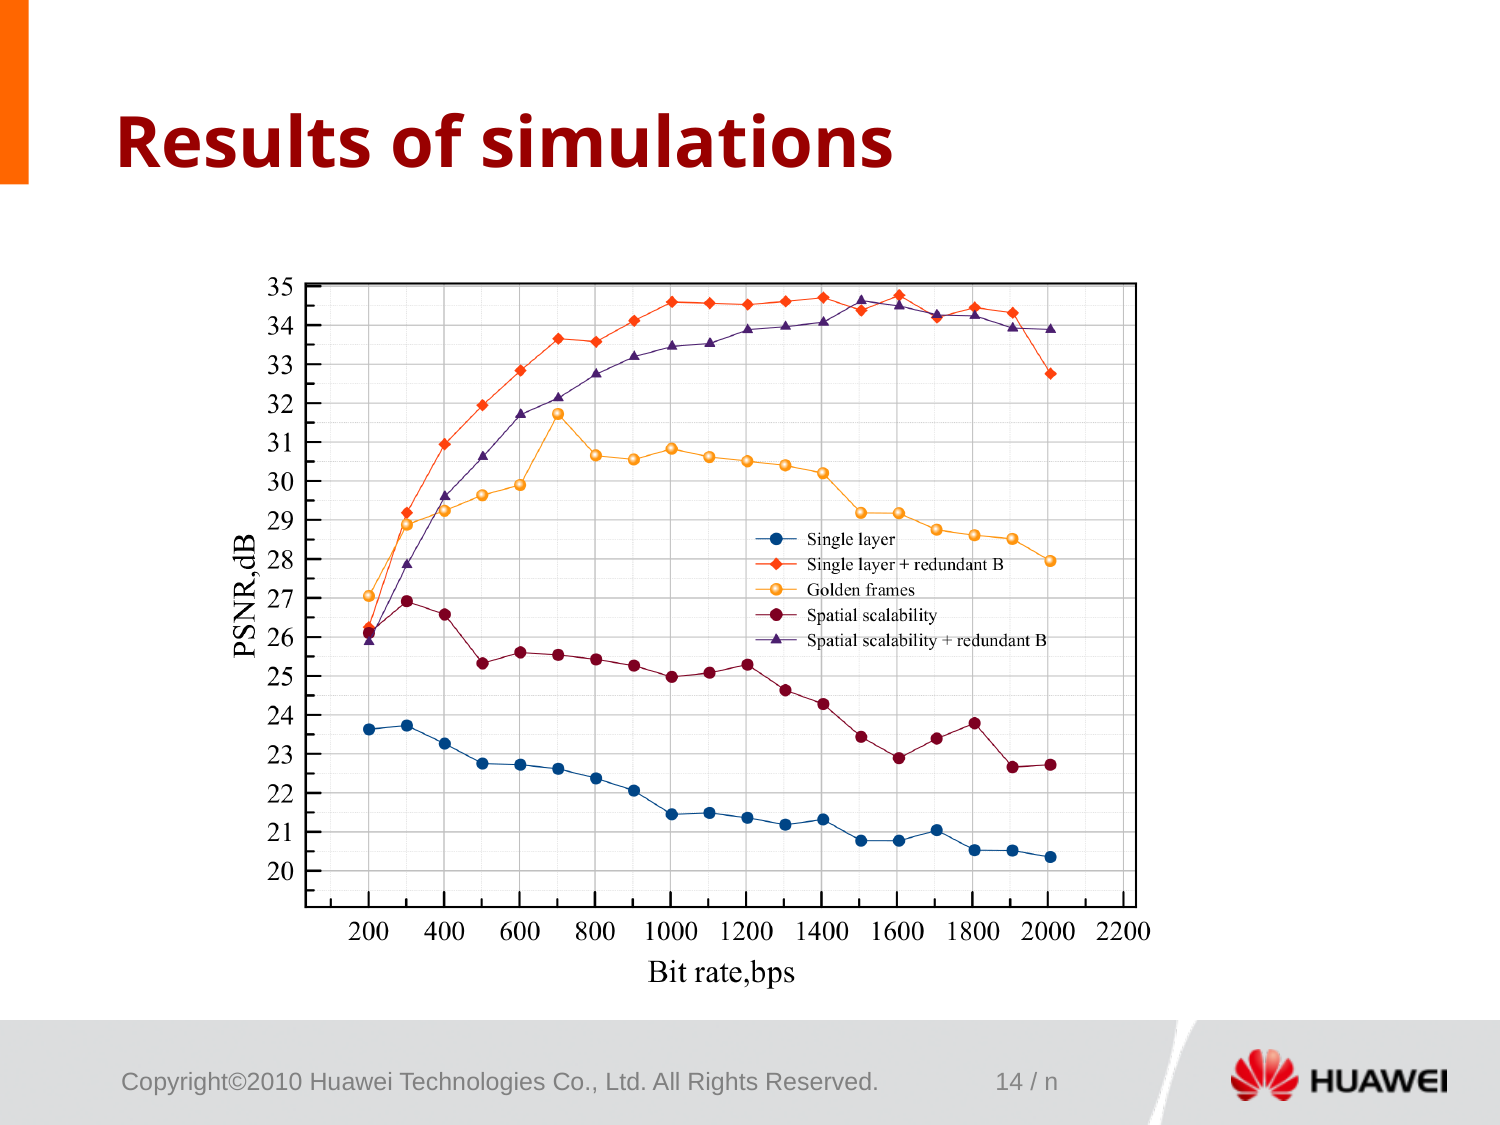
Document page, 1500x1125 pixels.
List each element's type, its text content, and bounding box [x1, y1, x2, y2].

picture [149, 221, 1188, 1001]
picture [0, 1020, 1500, 1125]
title Results of simulations [99, 45, 1447, 233]
